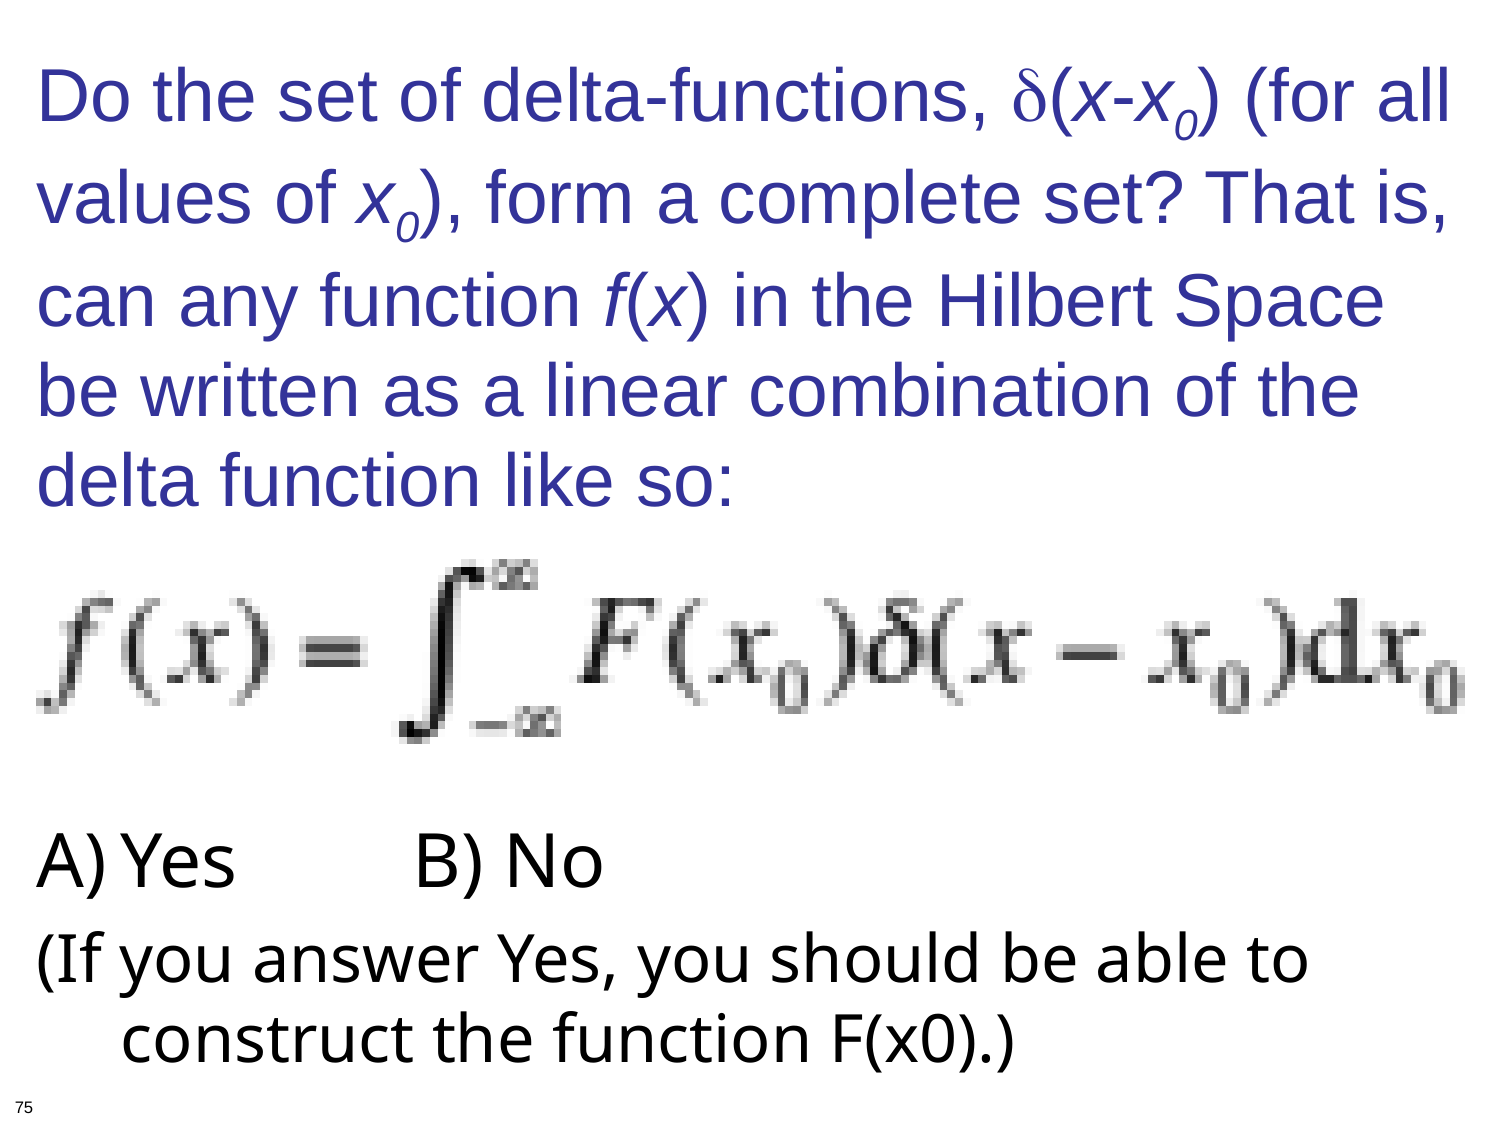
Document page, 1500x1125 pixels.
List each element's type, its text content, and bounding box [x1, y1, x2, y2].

text_box 75 [0, 1089, 50, 1125]
list Yes B) No (If you answer Yes, you should be able to construct the function F(x0).) [21, 804, 1500, 1103]
title Do the set of delta-functions, d(x-x0) (for all values of x0), form a complete set? That is, can any function f(x) in the Hilbert Space be written as a linear combination of the delta function like so: [21, 38, 1478, 536]
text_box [21, 528, 1466, 761]
